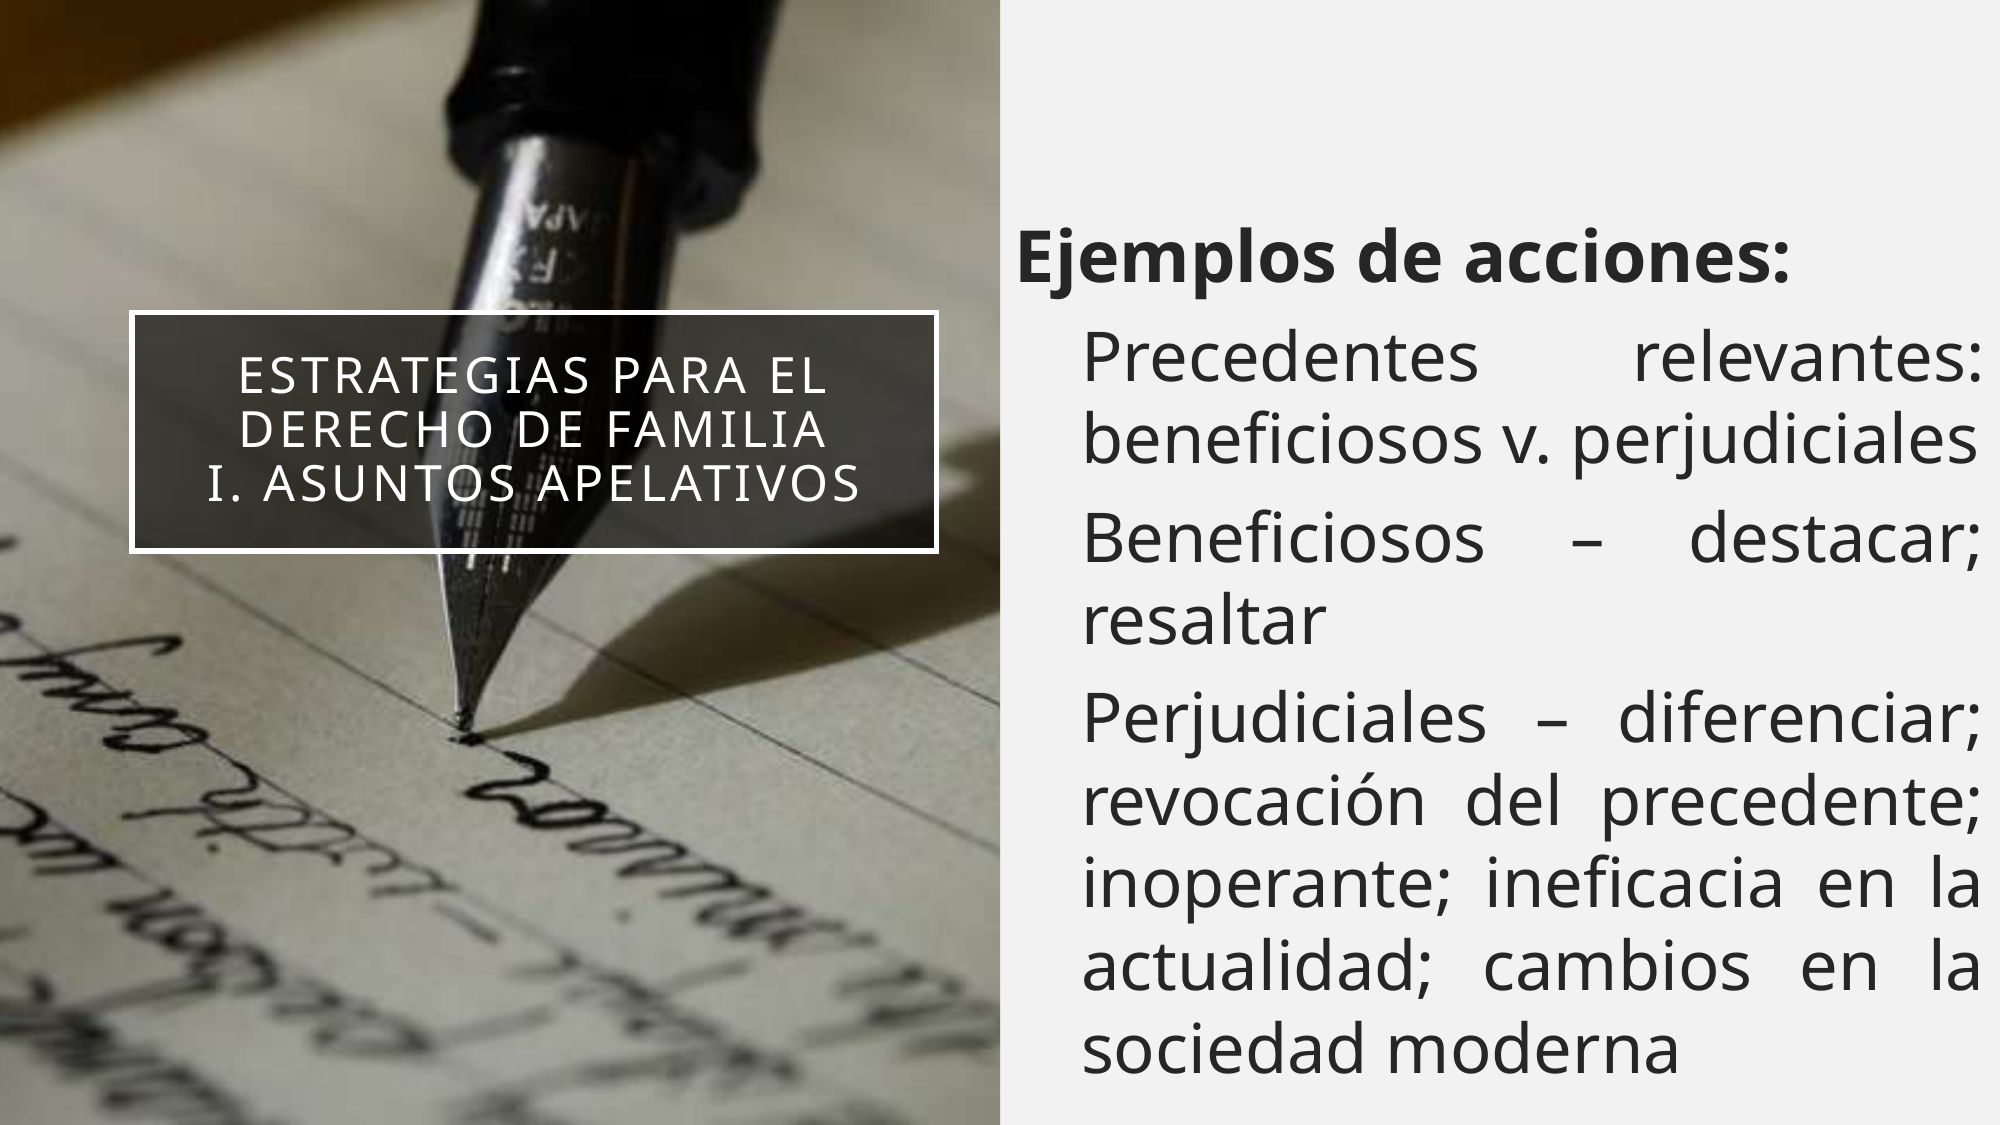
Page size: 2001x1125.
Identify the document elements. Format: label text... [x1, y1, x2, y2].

list Ejemplos de acciones: Precedentes relevantes: beneficiosos v. perjudiciales Beneficiosos – destacar; resaltar Perjudiciales – diferenciar; revocación del precedente; inoperante; ineficacia en la actualidad; cambios en la sociedad moderna [1001, 0, 2000, 1125]
picture [0, 0, 1001, 1125]
